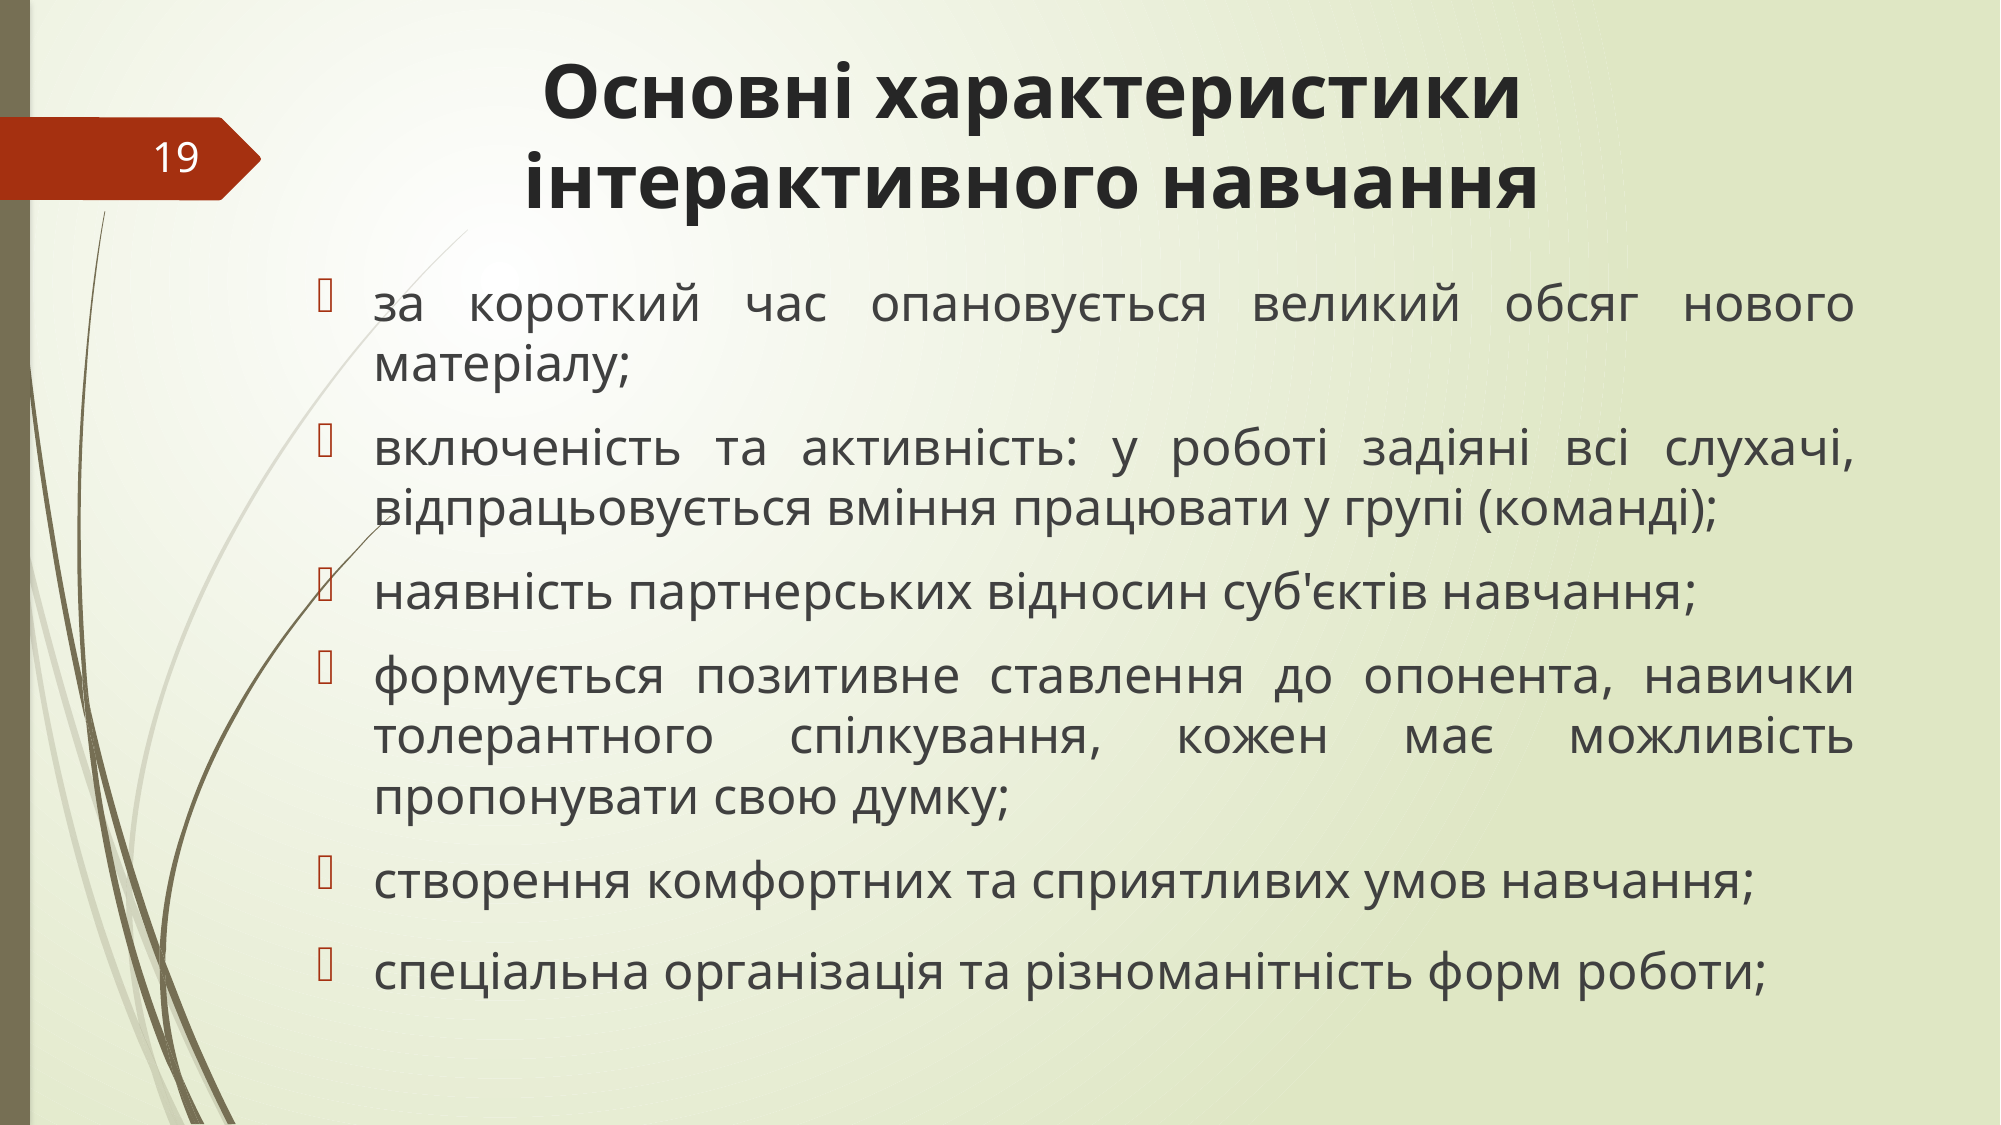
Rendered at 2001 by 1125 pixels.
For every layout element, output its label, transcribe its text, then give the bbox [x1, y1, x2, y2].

title Основні характеристики інтерактивного навчання [301, 35, 1764, 247]
list за короткий час опановується великий обсяг нового матеріалу; включеність та активність: у роботі задіяні всі слухачі, відпрацьовується вміння працювати у групі (команді); наявність партнерських відносин суб'єктів навчання; формується позитивне ставлення до опонента, навички толерантного спілкування, кожен має можливість пропонувати свою думку; створення комфортних та сприятливих умов навчання; спеціальна організація та різноманітність форм роботи; [301, 263, 1873, 1023]
slide_number 19 [87, 129, 216, 190]
